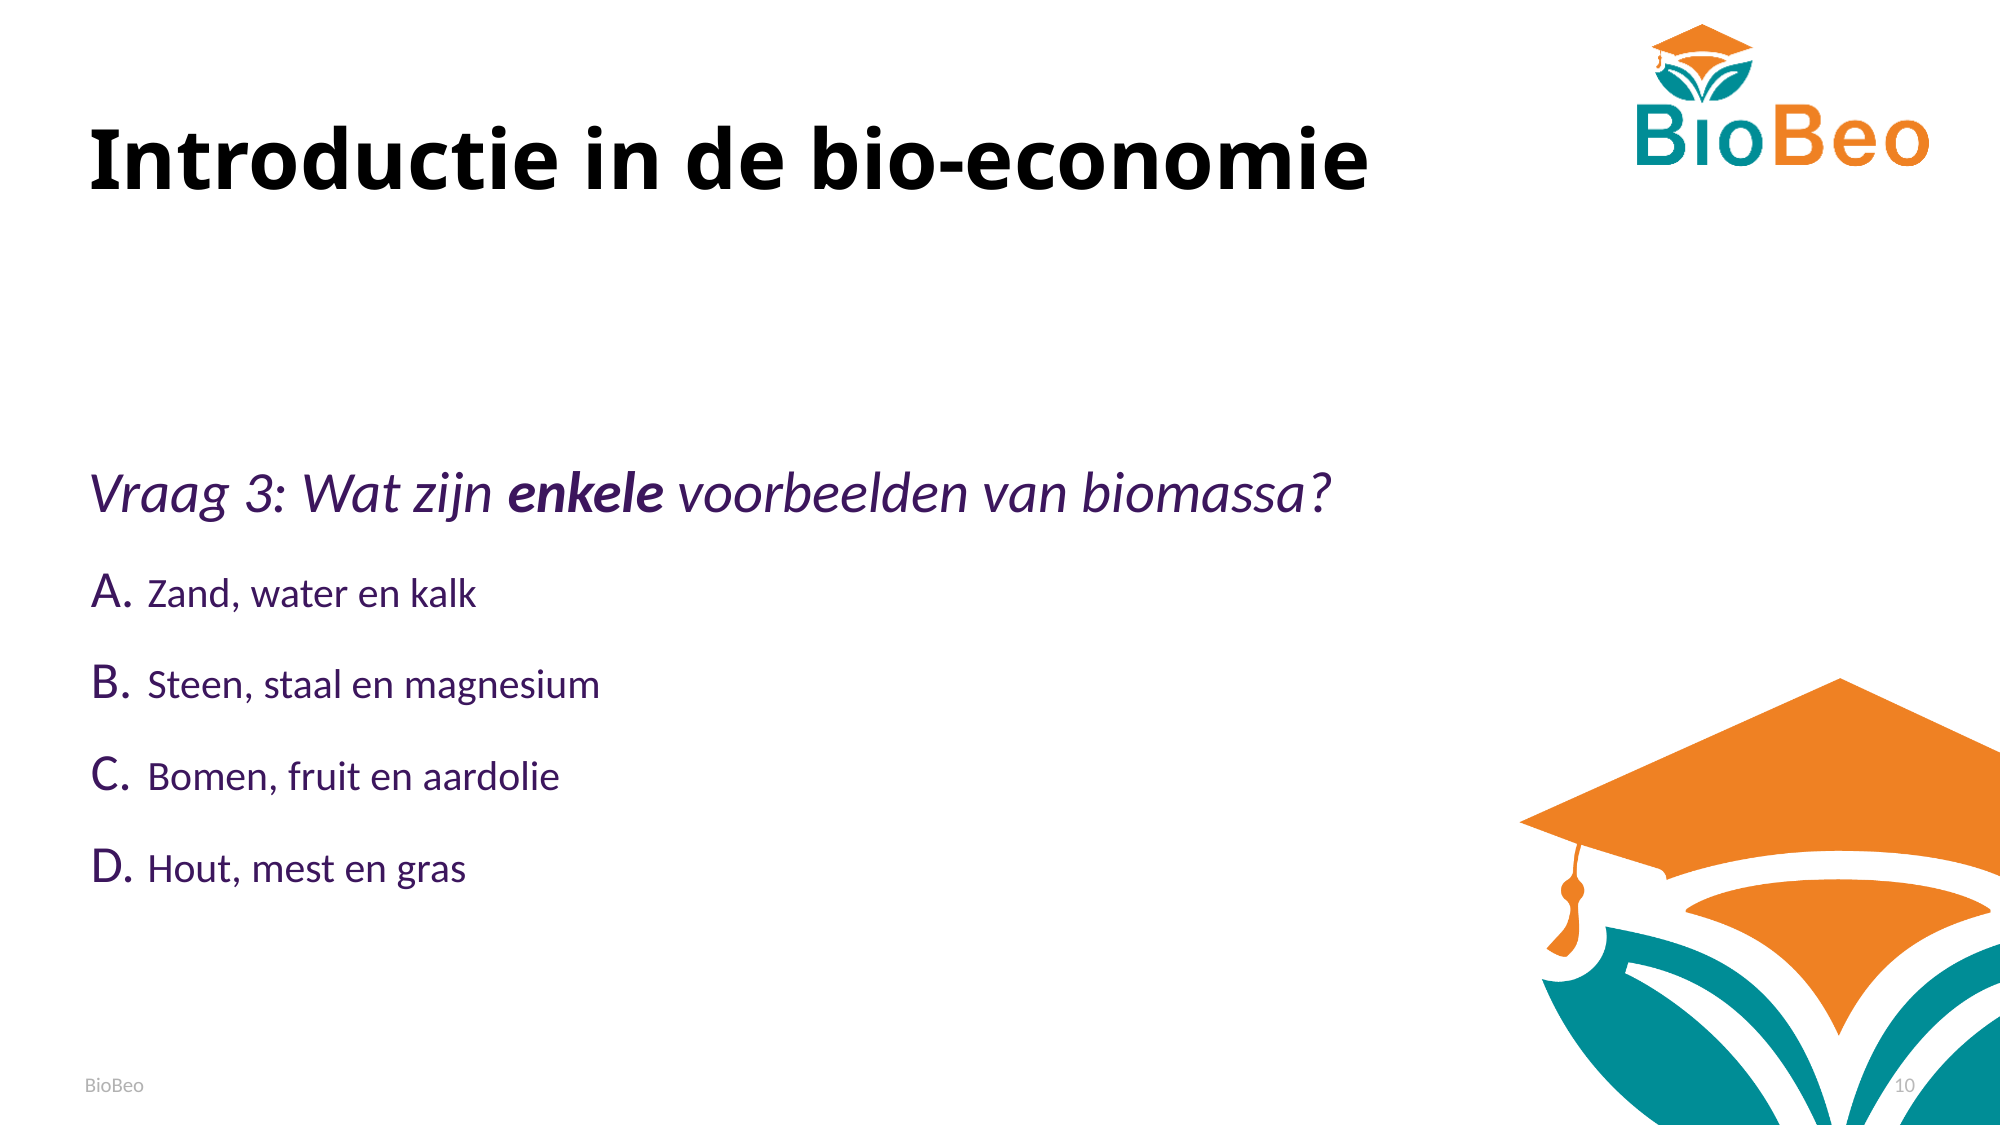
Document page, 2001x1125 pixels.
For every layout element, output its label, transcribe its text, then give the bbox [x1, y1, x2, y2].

footer BioBeo [69, 1065, 1805, 1103]
slide_number 10 [1818, 1065, 1931, 1103]
title Introductie in de bio-economie [74, 88, 1935, 237]
picture [1635, 22, 1931, 88]
text_box Vraag 3: Wat zijn enkele voorbeelden van biomassa? Zand, water en kalk Steen, staal en magnesium Bomen, fruit en aardolie Hout, mest en gras [74, 441, 1819, 898]
picture [1478, 618, 2000, 1125]
